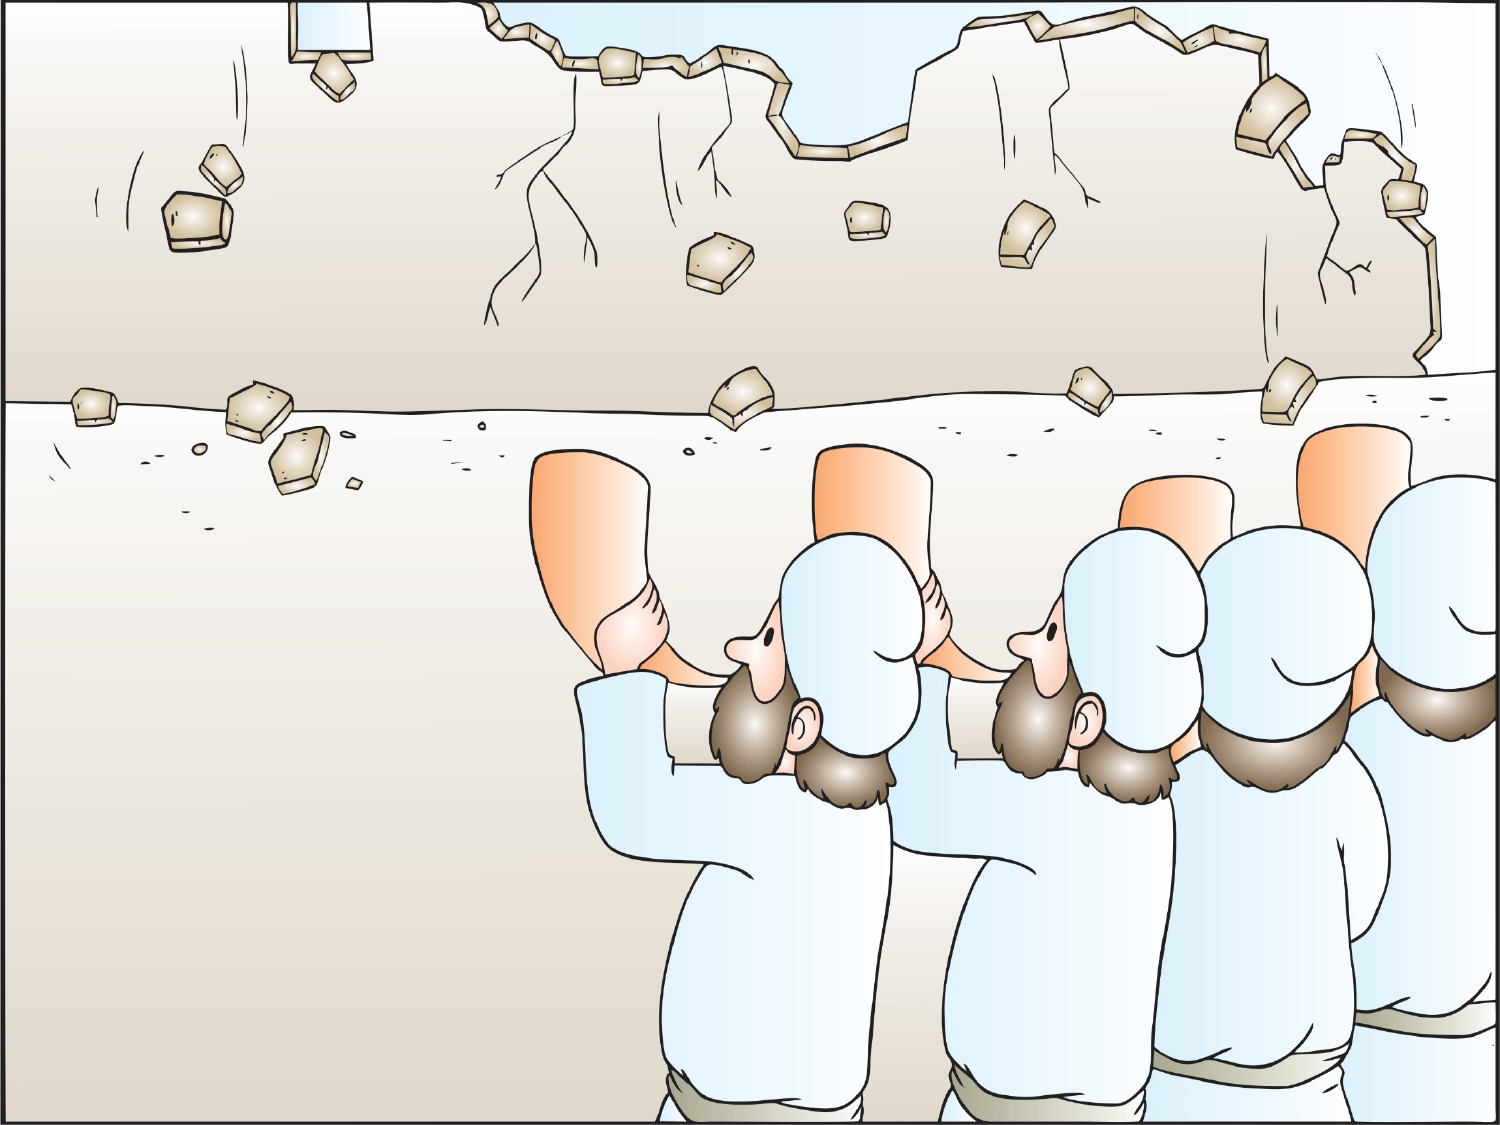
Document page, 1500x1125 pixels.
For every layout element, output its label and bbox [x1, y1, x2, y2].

list [0, 0, 1500, 1125]
